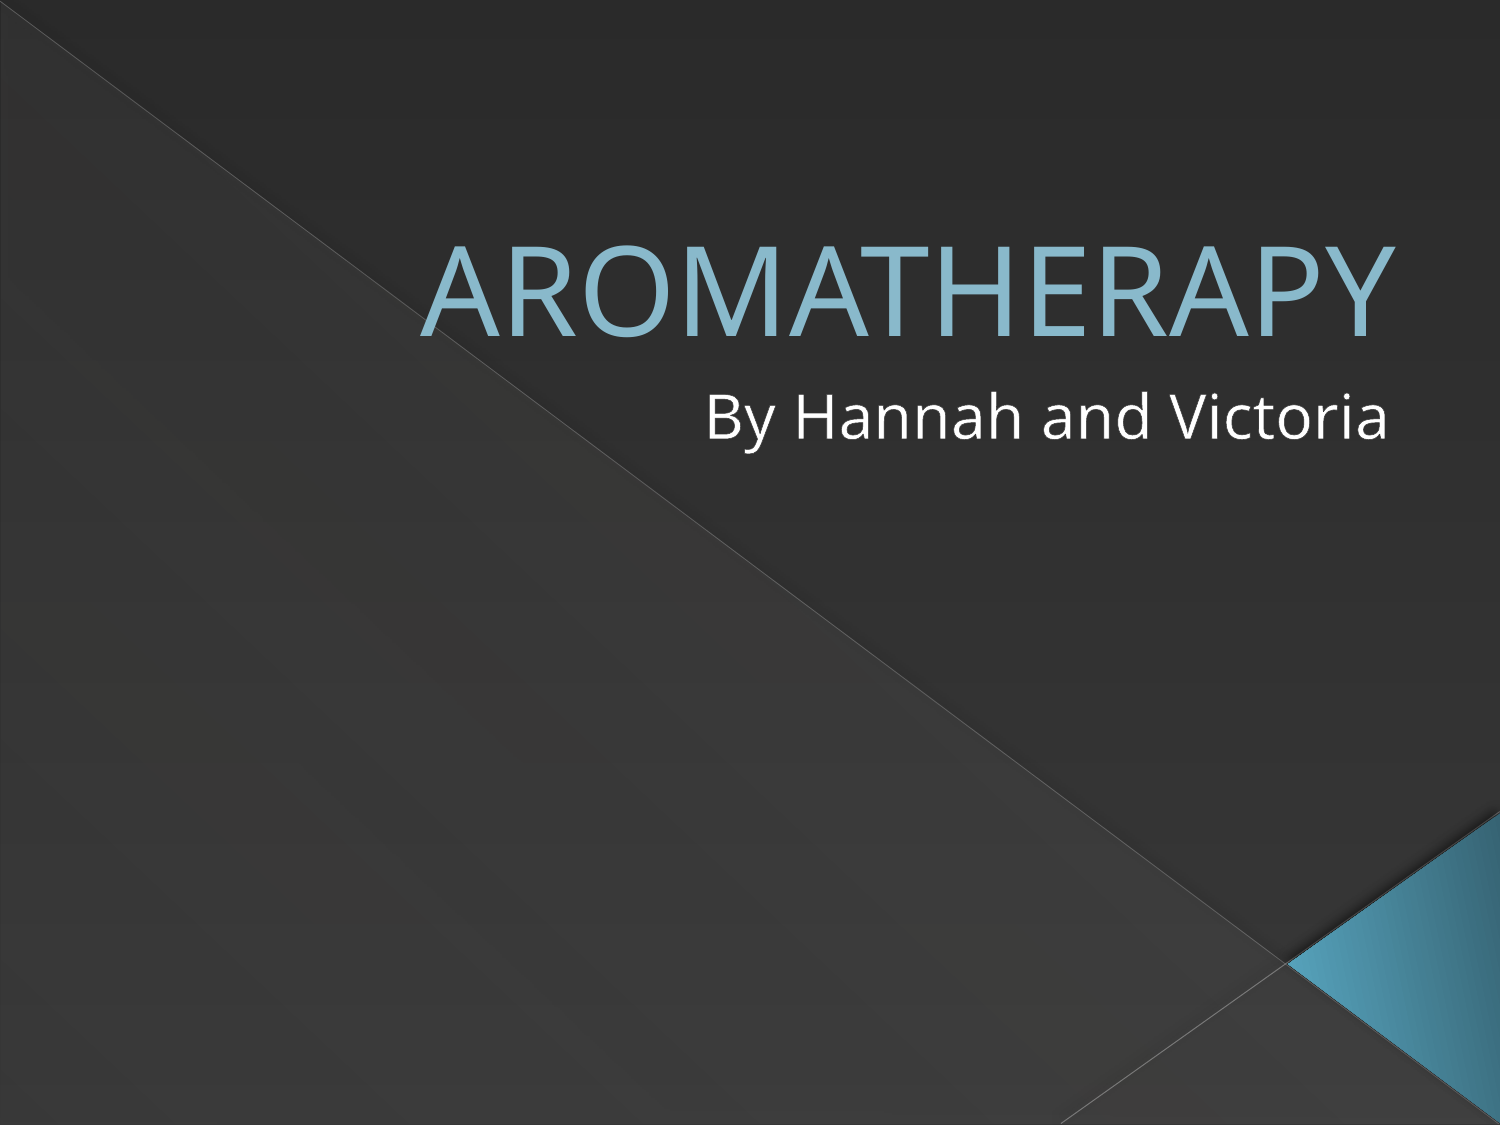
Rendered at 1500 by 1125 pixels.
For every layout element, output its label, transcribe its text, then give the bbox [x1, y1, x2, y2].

title AROMATHERAPY [88, 127, 1412, 369]
subtitle By Hannah and Victoria [88, 369, 1412, 657]
